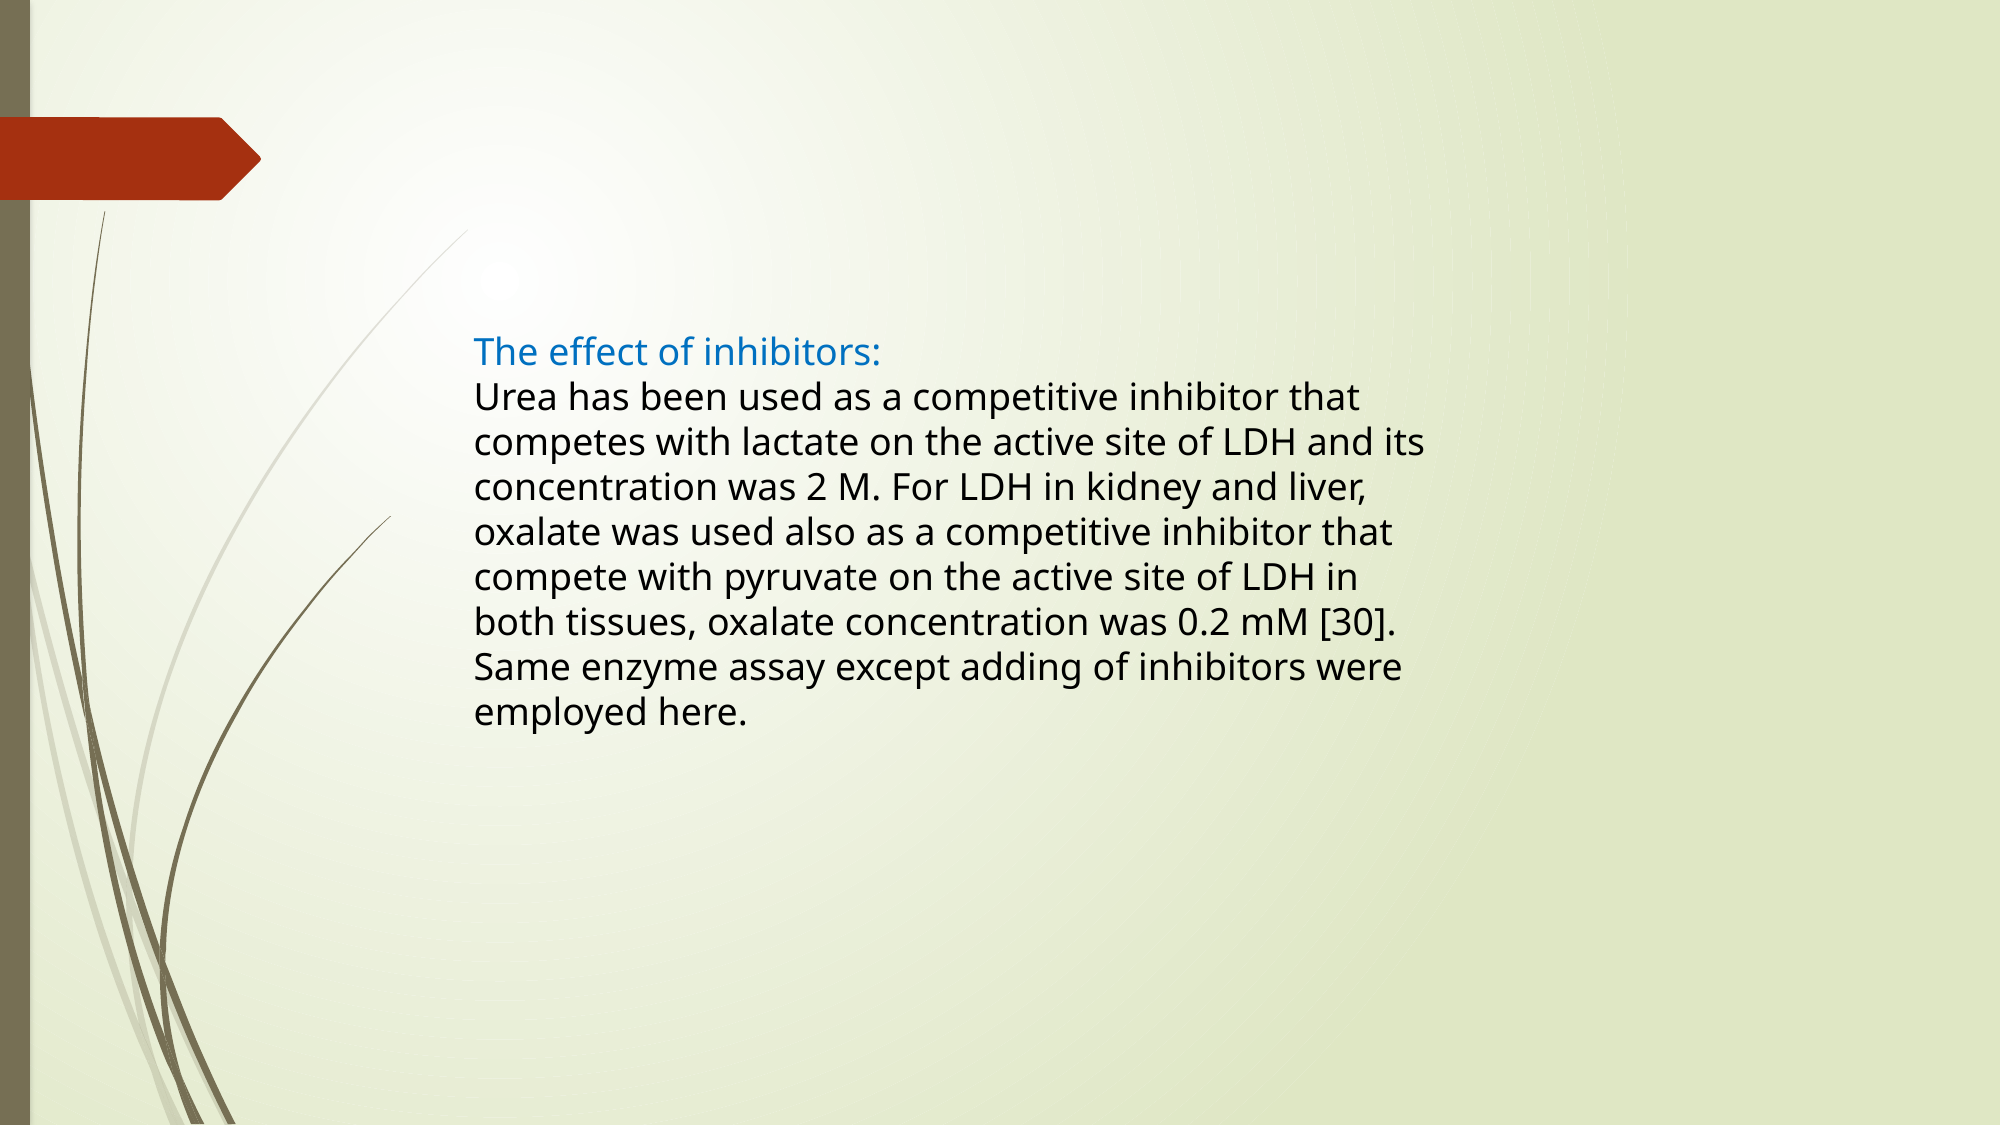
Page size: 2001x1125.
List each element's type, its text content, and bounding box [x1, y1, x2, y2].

text_box The effect of inhibitors: Urea has been used as a competitive inhibitor that competes with lactate on the active site of LDH and its concentration was 2 M. For LDH in kidney and liver, oxalate was used also as a competitive inhibitor that compete with pyruvate on the active site of LDH in both tissues, oxalate concentration was 0.2 mM [30]. Same enzyme assay except adding of inhibitors were employed here. [458, 320, 1459, 741]
